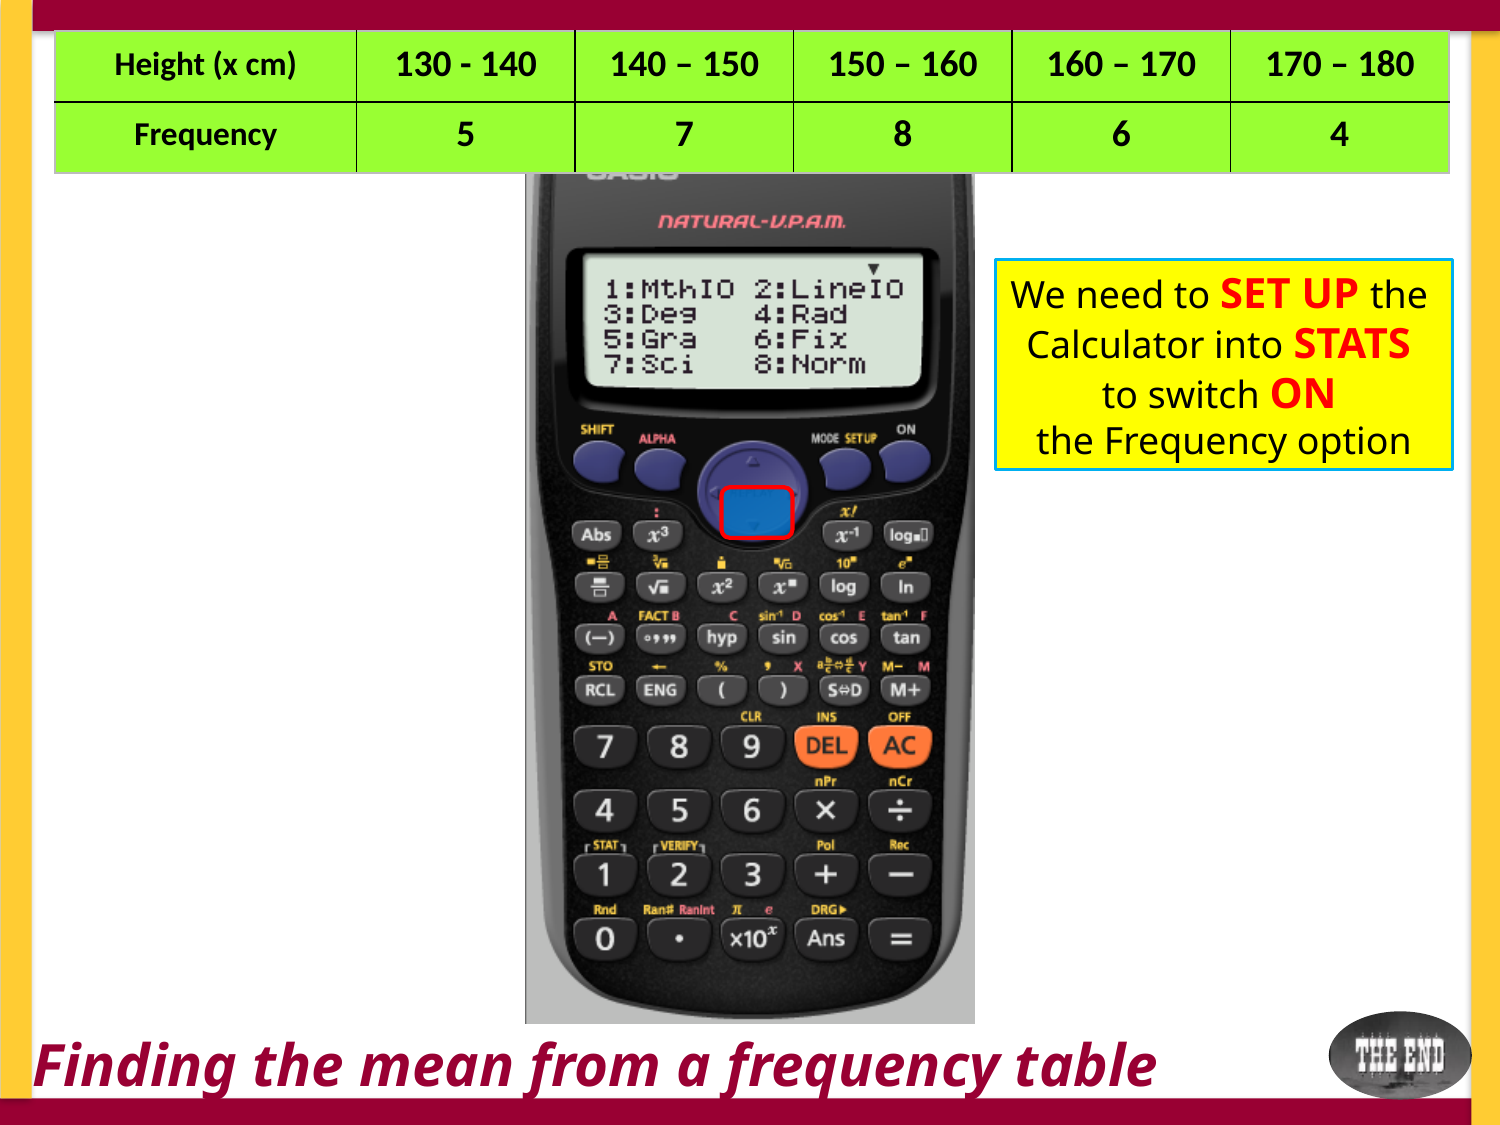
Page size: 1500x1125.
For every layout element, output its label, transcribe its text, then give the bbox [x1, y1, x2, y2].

table_cell Frequency [56, 103, 356, 172]
table_cell 7 [576, 103, 793, 109]
table_header 140 – 150 [576, 32, 793, 101]
text_box We need to SET UP the Calculator into STATS to switch ON the Frequency option [995, 259, 1453, 470]
table_cell 8 [794, 103, 1011, 172]
picture [1328, 1011, 1472, 1100]
table_header 170 – 180 [1231, 32, 1448, 101]
table_cell 5 [357, 103, 574, 172]
table_header 160 – 170 [1013, 32, 1230, 101]
table_cell 6 [1013, 103, 1230, 172]
table_header 150 – 160 [794, 32, 1011, 101]
table_header 130 - 140 [357, 32, 574, 101]
picture [525, 111, 975, 1025]
table_header Height (x cm) [56, 32, 356, 101]
table_cell 4 [1231, 103, 1448, 172]
